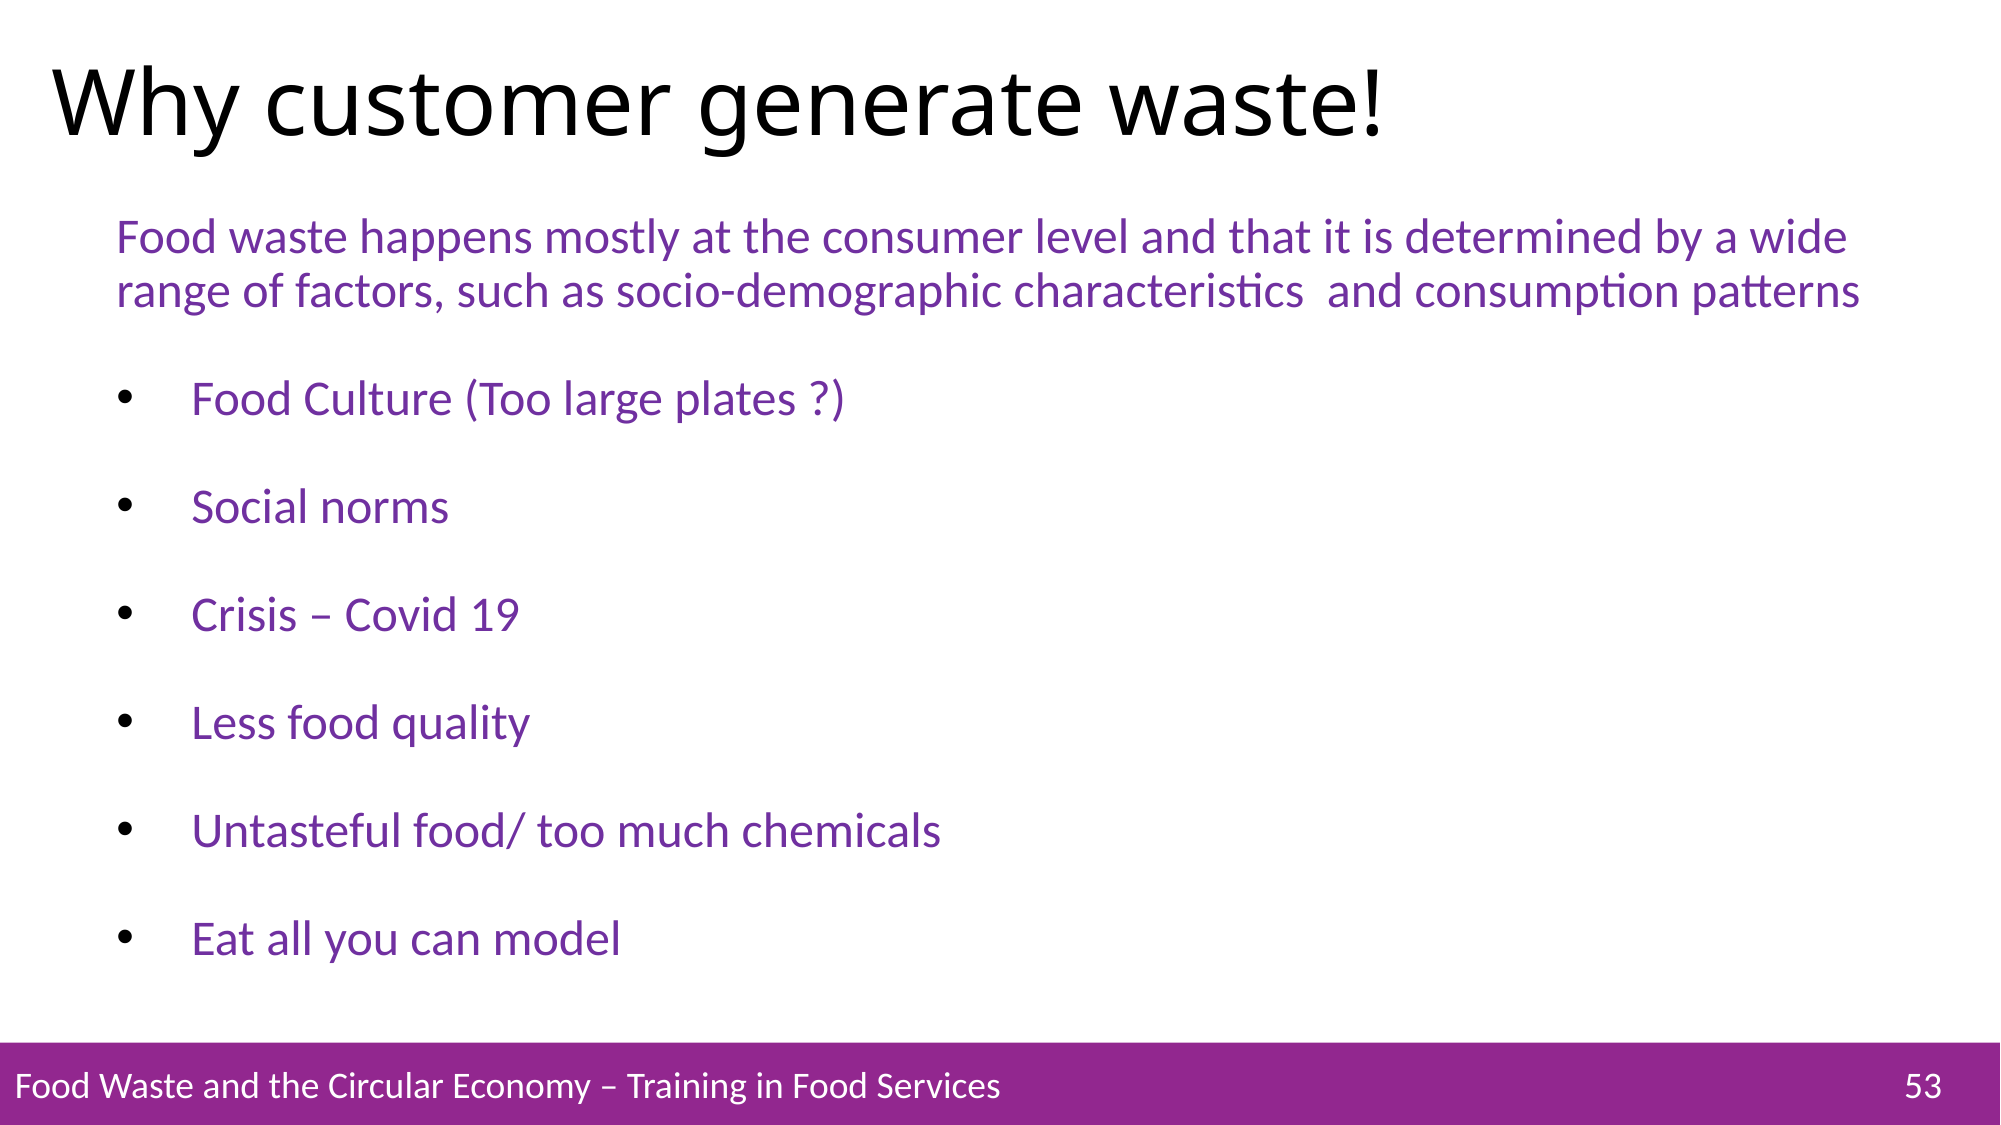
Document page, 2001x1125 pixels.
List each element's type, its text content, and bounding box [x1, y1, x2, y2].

text_box Why customer generate waste! [36, 0, 1602, 218]
text_box Food waste happens mostly at the consumer level and that it is determined by a wide range of factors, such as socio-demographic characteristics and consumption patterns Food Culture (Too large plates ?) Social norms Crisis – Covid 19 Less food quality Untasteful food/ too much chemicals Eat all you can model [101, 202, 1918, 983]
